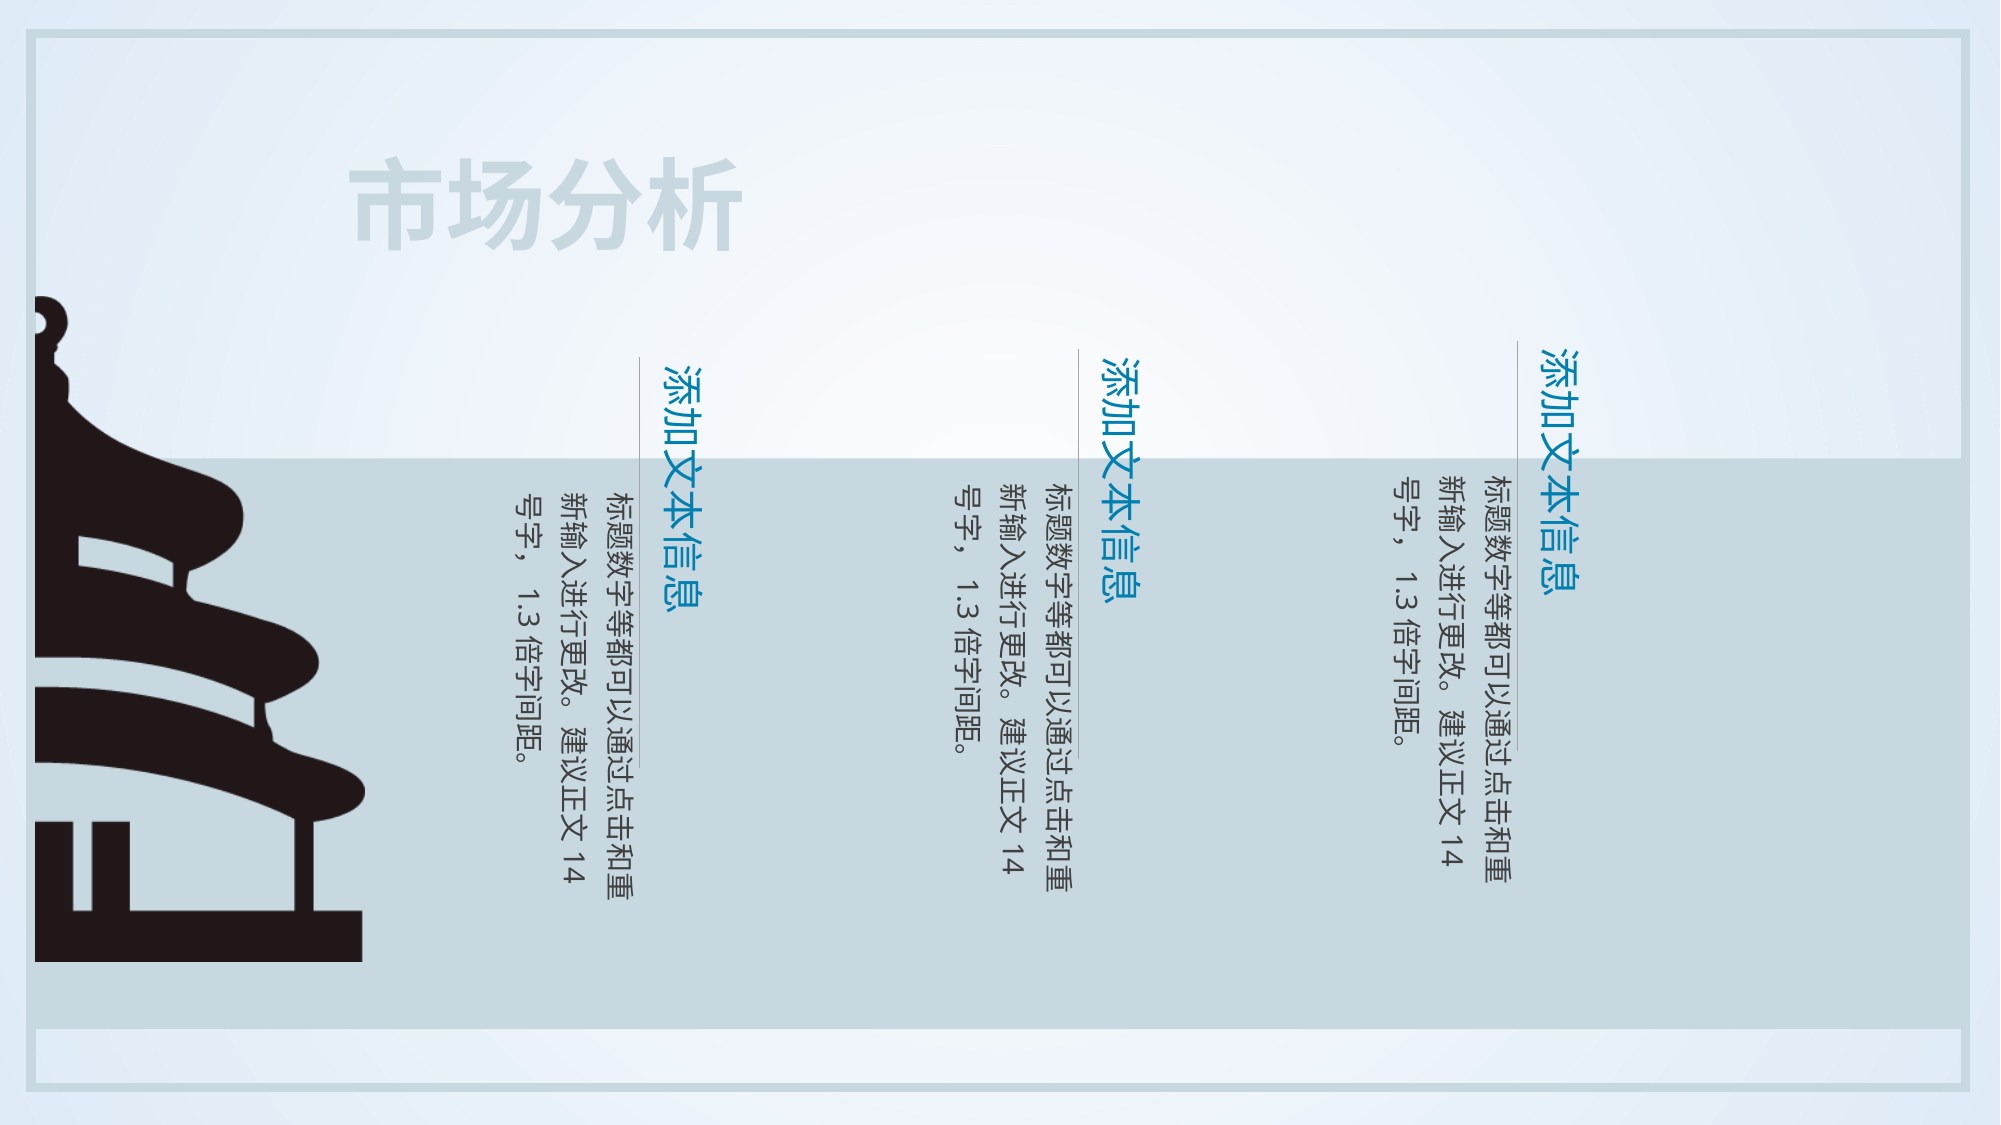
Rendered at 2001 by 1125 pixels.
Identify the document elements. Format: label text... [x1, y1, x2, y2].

text_box 添加文本信息 [635, 349, 717, 618]
text_box 标题数字等都可以通过点击和重新输入进行更改。建议正文14号字，1.3倍字间距。 [1366, 460, 1535, 911]
text_box 添加文本信息 [1513, 333, 1594, 601]
text_box 添加文本信息 [1074, 341, 1155, 610]
text_box 市场分析 [330, 135, 761, 271]
picture [34, 296, 365, 962]
text_box [30, 33, 1966, 1089]
text_box 标题数字等都可以通过点击和重新输入进行更改。建议正文14号字，1.3倍字间距。 [488, 477, 657, 927]
text_box 标题数字等都可以通过点击和重新输入进行更改。建议正文14号字，1.3倍字间距。 [927, 469, 1096, 919]
text_box [34, 457, 1966, 1030]
